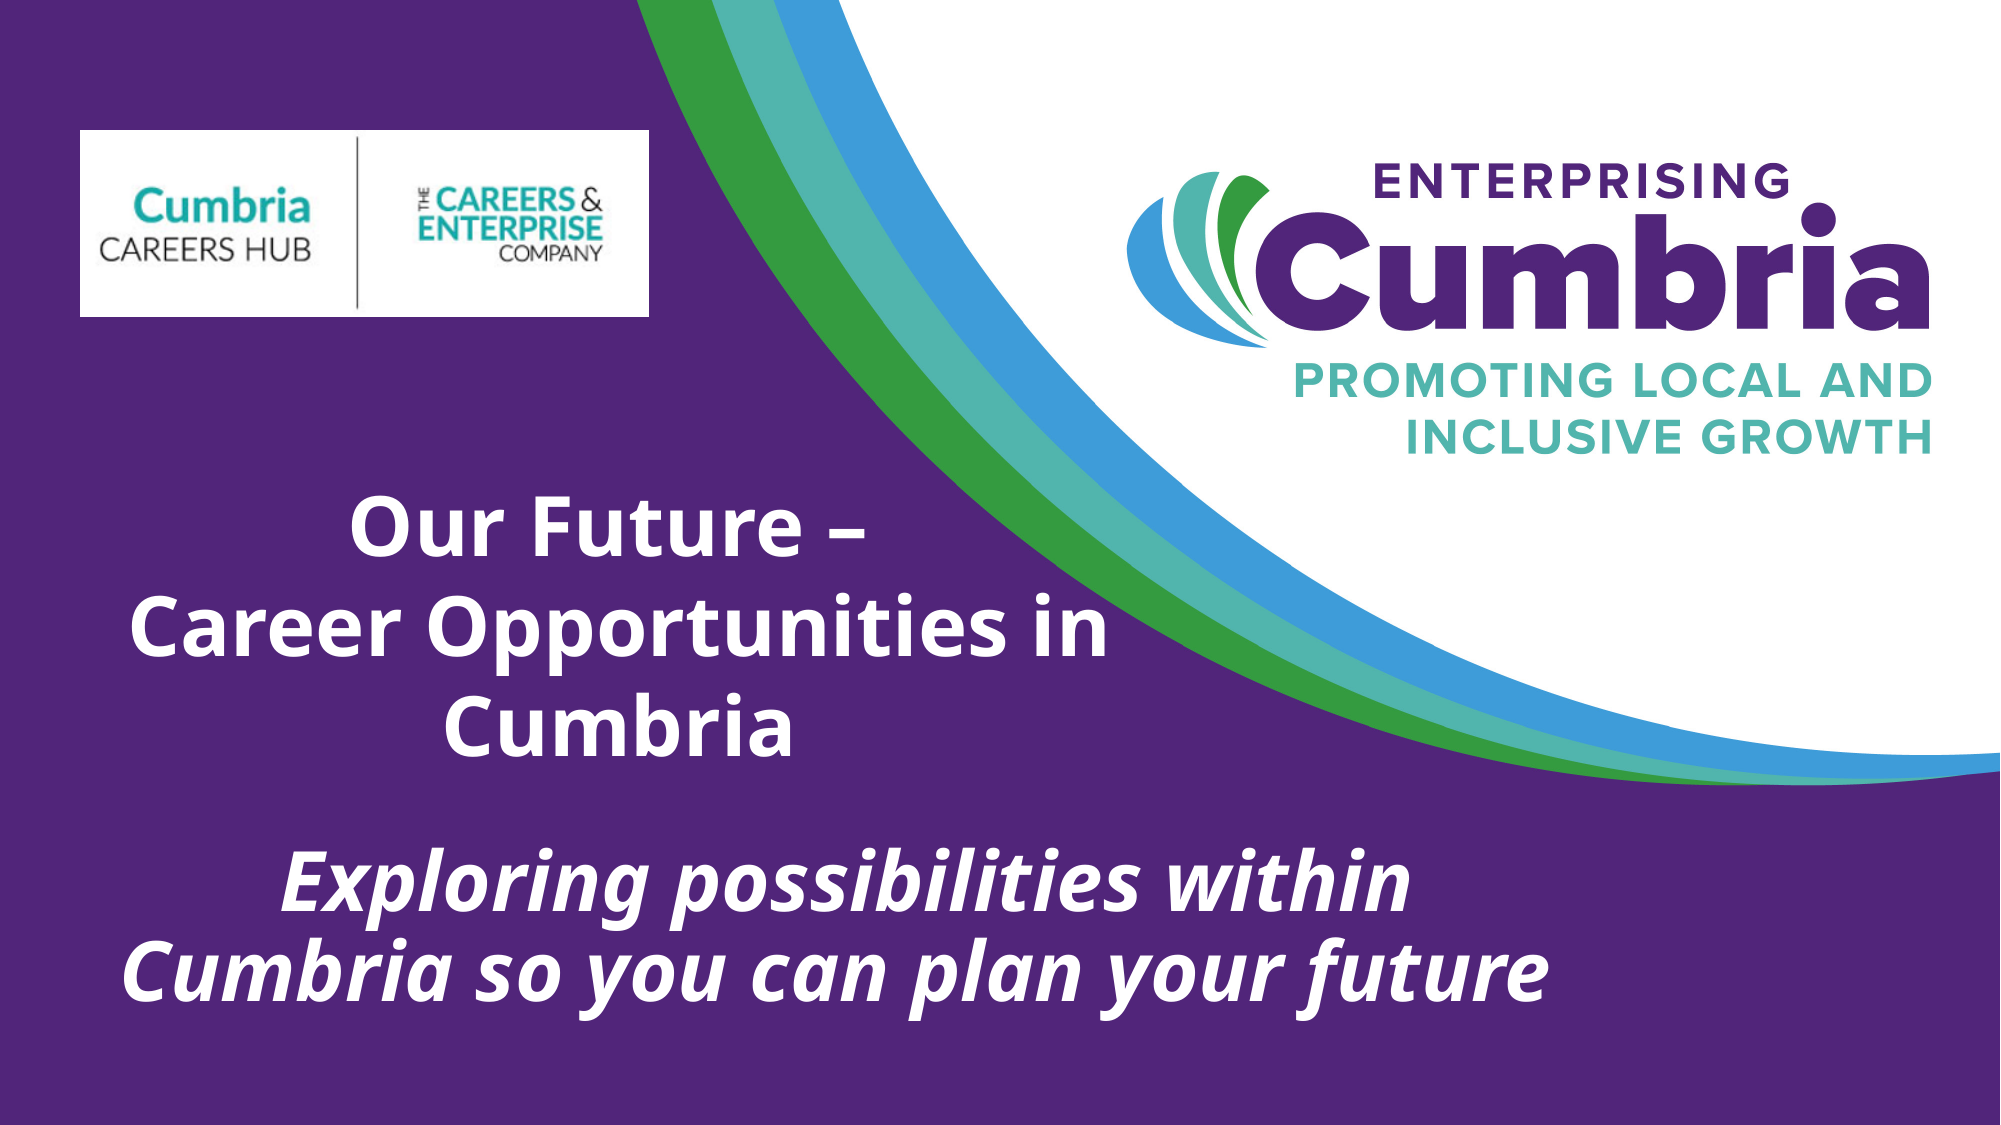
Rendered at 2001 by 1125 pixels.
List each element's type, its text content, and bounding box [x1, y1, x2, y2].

subtitle Exploring possibilities within Cumbria so you can plan your future [96, 832, 1597, 1104]
text_box Our Future – Career Opportunities in Cumbria [67, 465, 1171, 781]
picture [0, 0, 2000, 1125]
